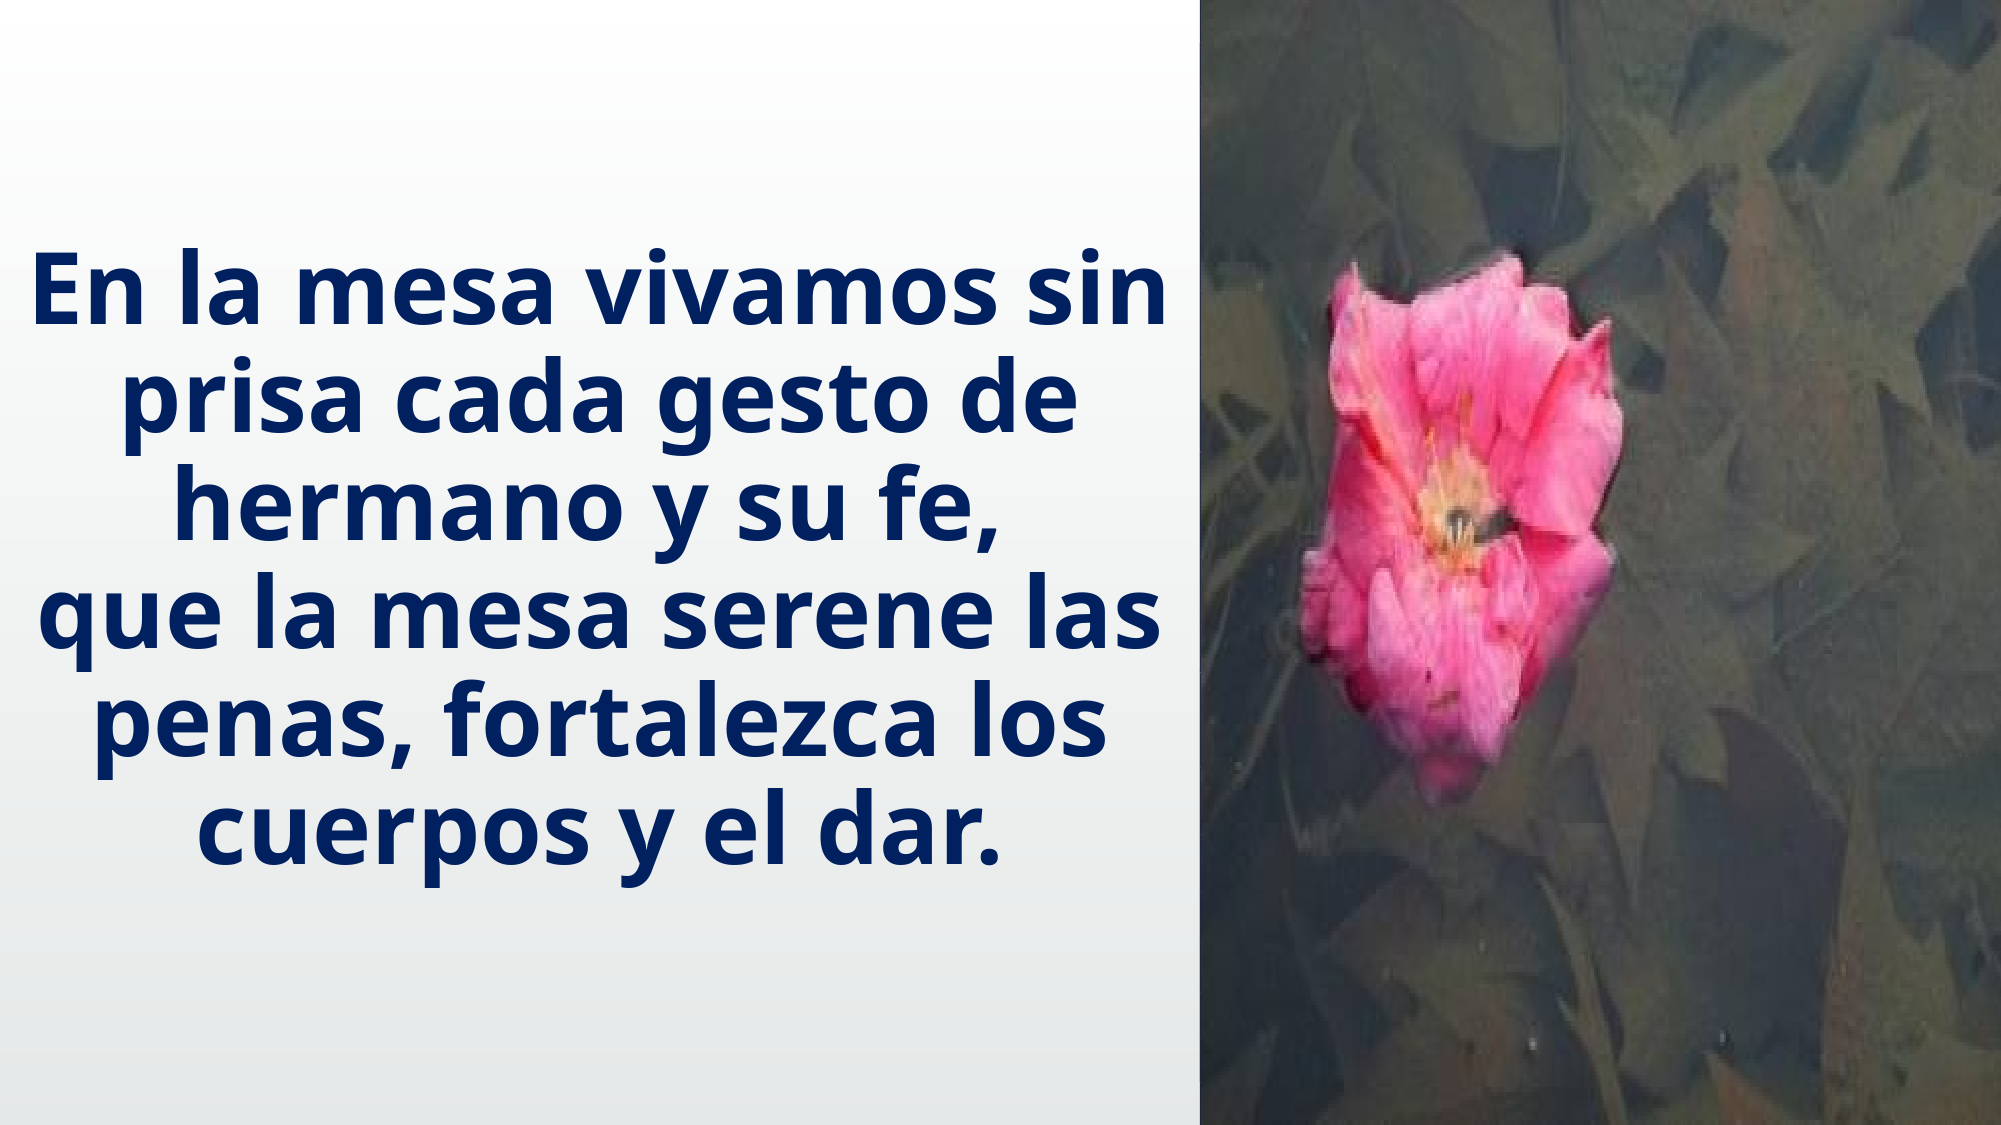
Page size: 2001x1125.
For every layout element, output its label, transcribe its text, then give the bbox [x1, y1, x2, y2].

title En la mesa vivamos sin prisa cada gesto de hermano y su fe, que la mesa serene las penas, fortalezca los cuerpos y el dar. [0, 0, 1200, 1125]
picture [1200, 0, 2001, 1125]
